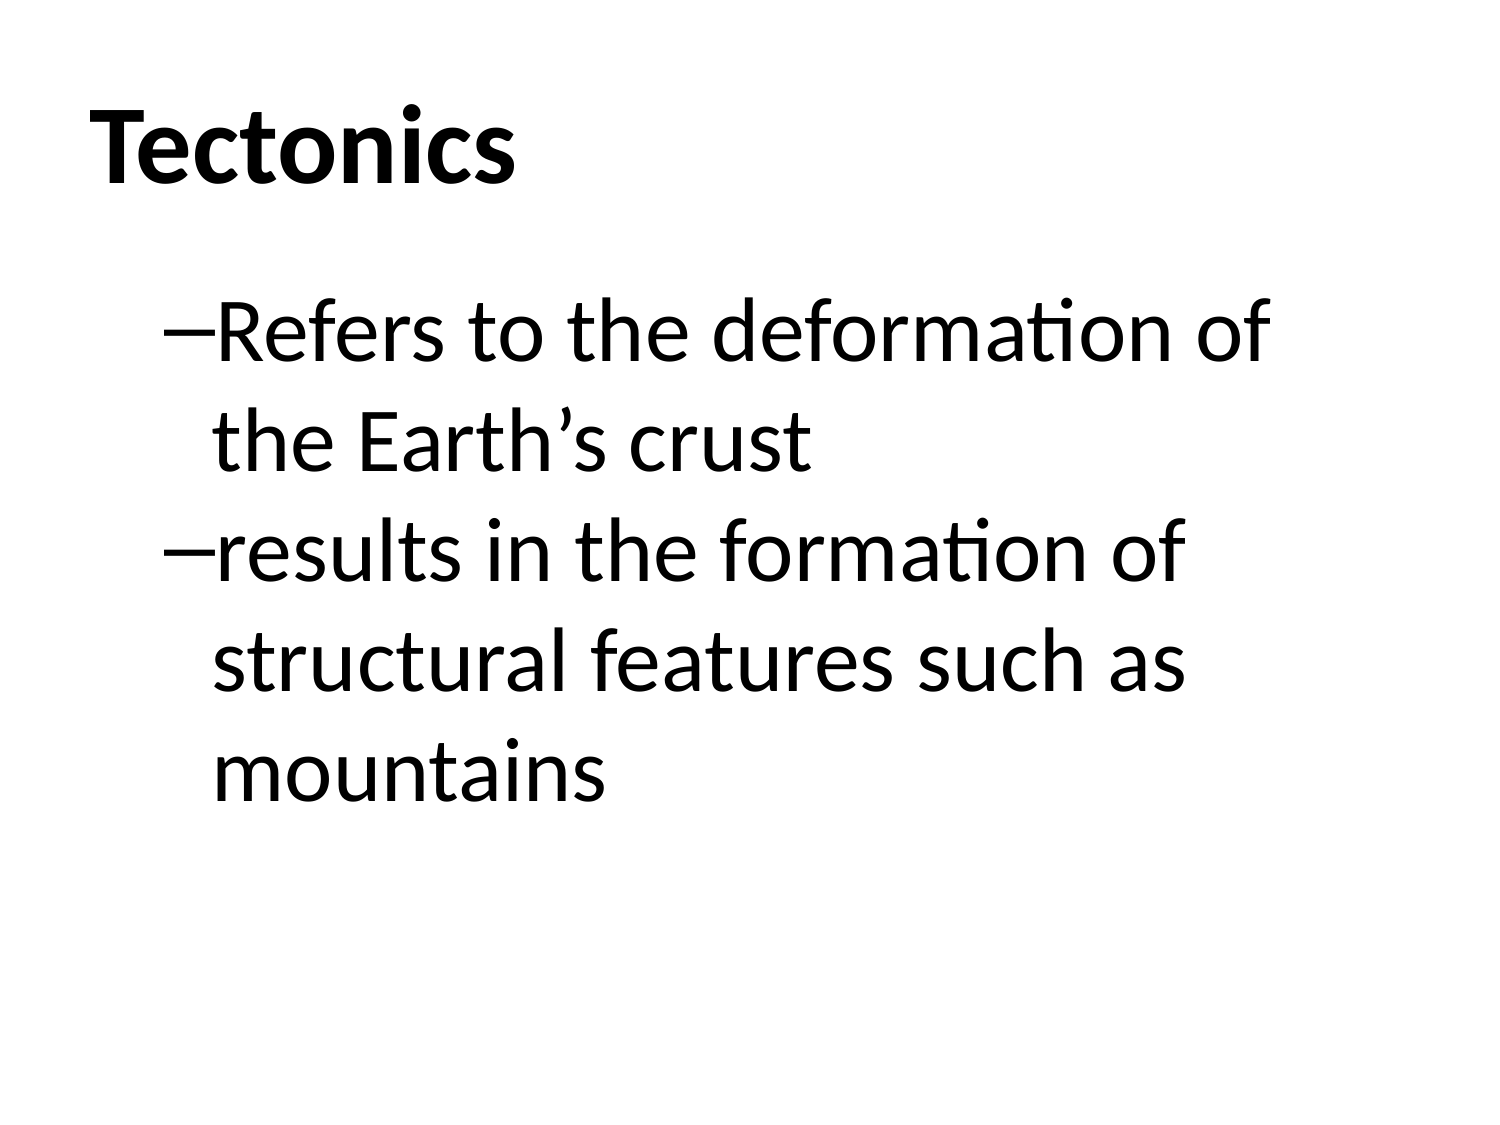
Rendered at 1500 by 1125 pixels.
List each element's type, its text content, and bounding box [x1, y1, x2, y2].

text_box Refers to the deformation of the Earth’s crust results in the formation of structural features such as mountains [75, 262, 1425, 1005]
text_box Tectonics [75, 45, 1425, 233]
